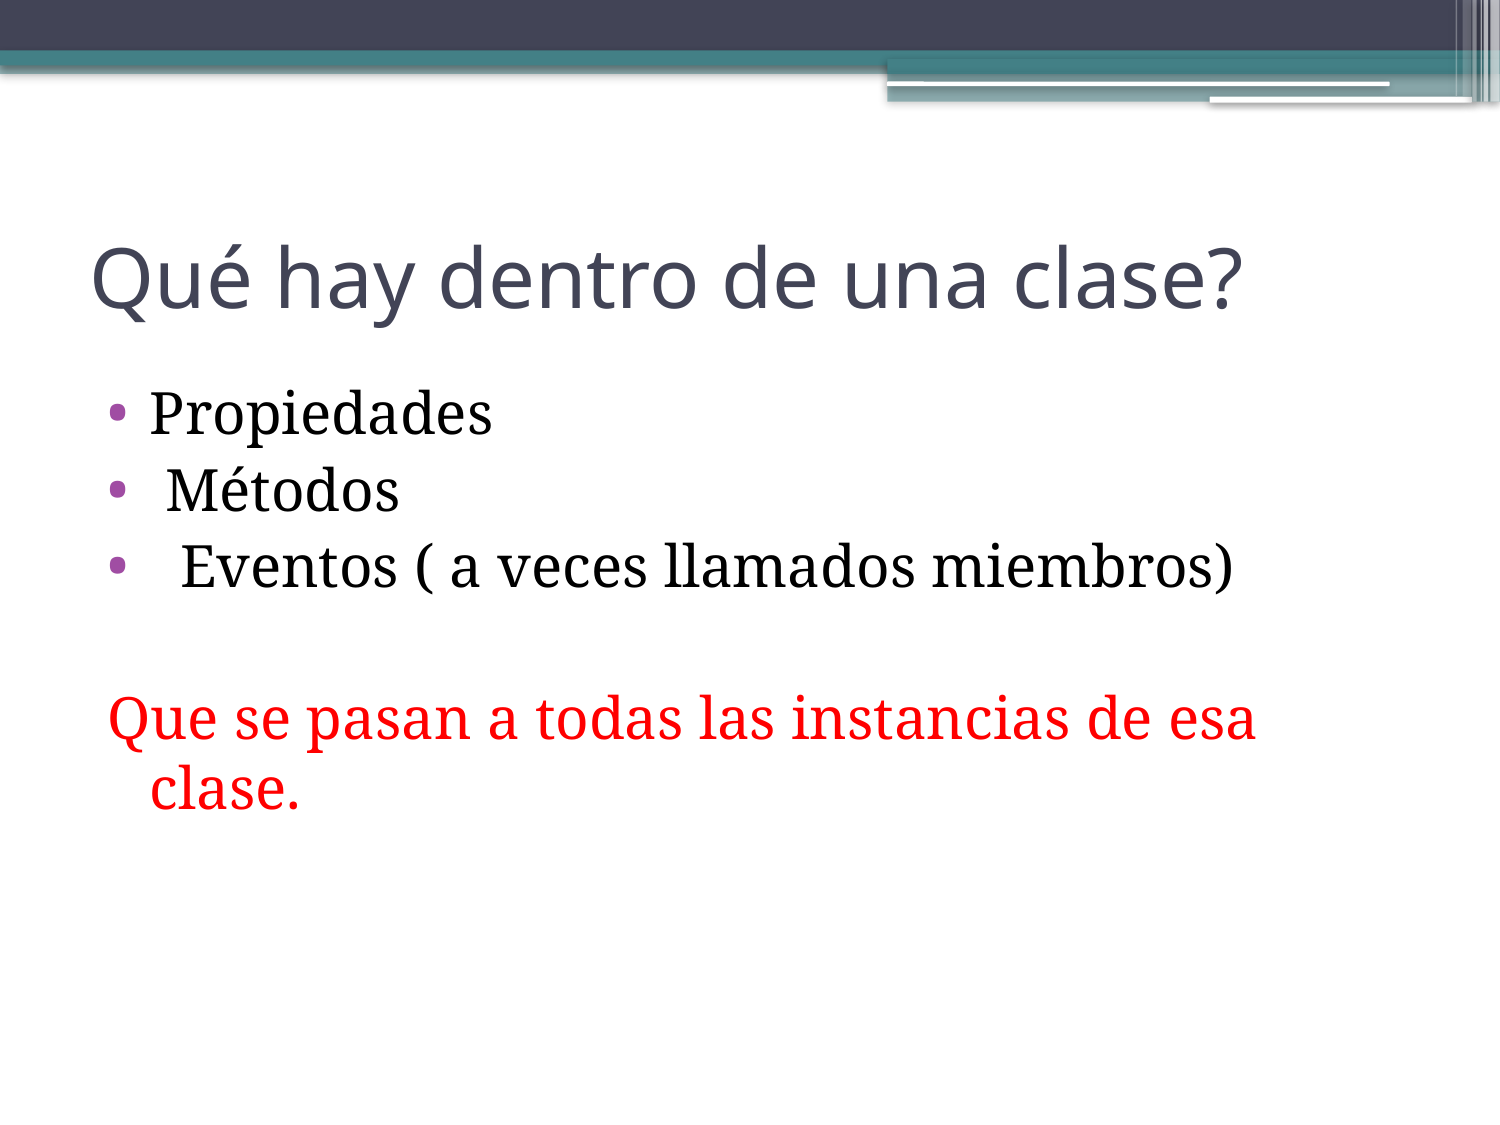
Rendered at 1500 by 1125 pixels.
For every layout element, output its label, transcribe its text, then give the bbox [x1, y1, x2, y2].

list Propiedades Métodos Eventos ( a veces llamados miembros) Que se pasan a todas las instancias de esa clase. [75, 368, 1425, 1079]
title Qué hay dentro de una clase? [75, 187, 1425, 363]
